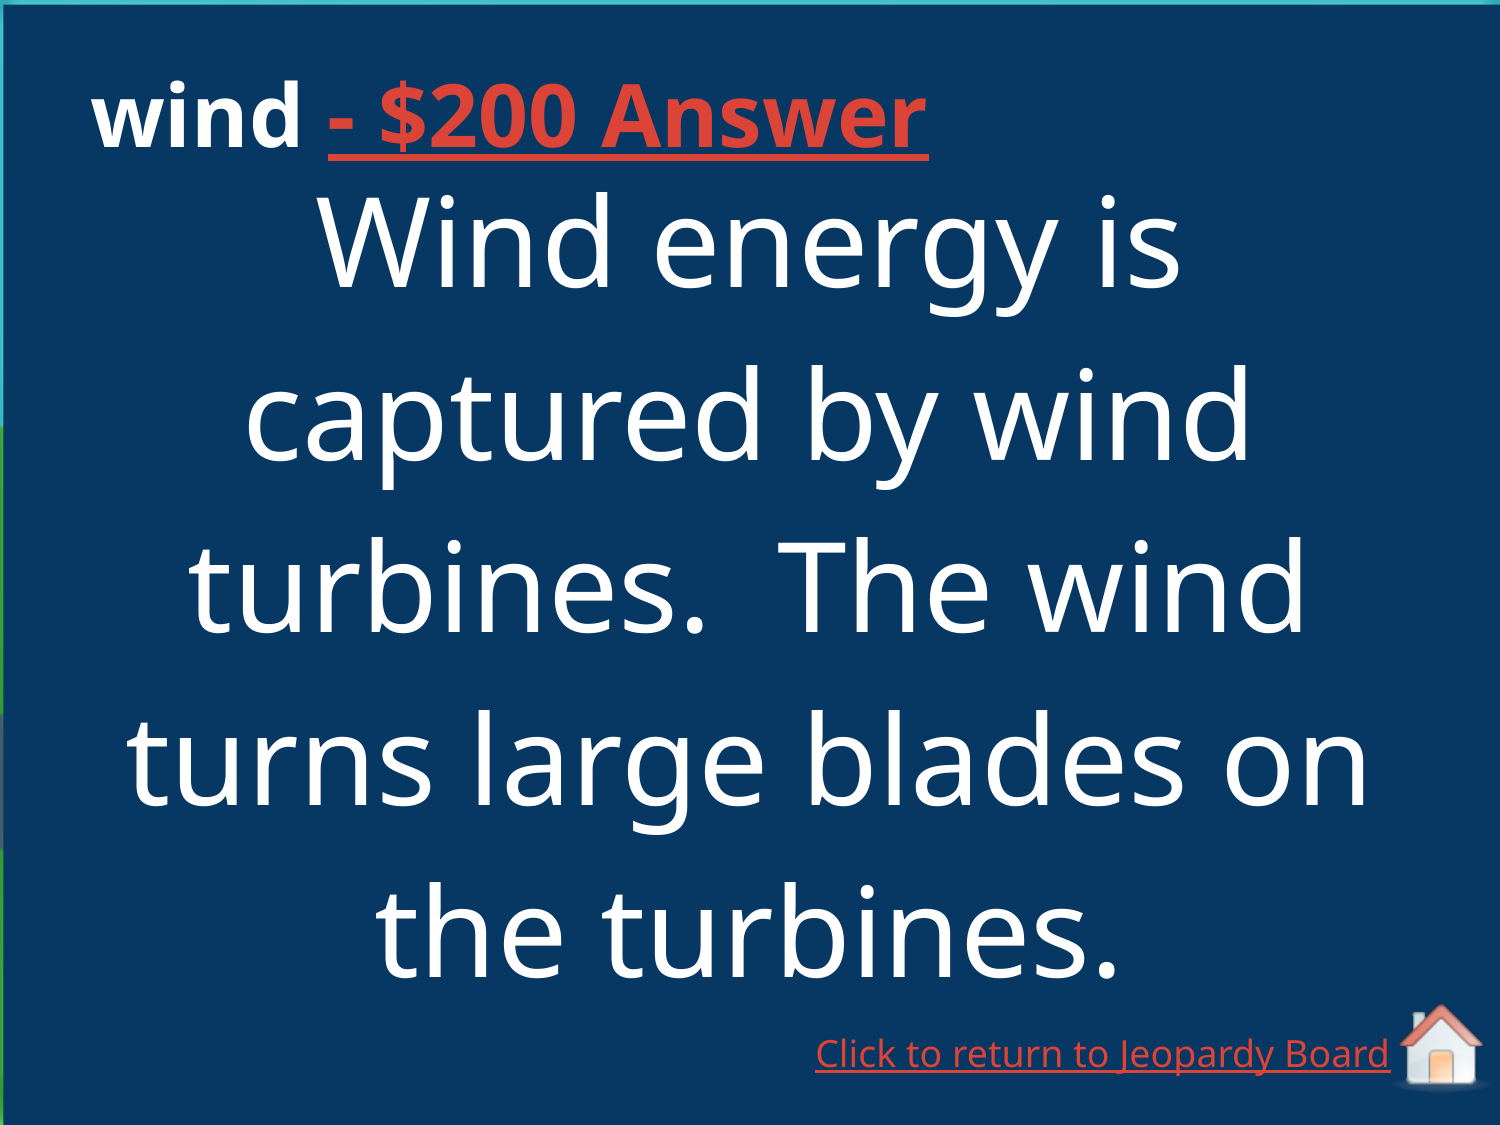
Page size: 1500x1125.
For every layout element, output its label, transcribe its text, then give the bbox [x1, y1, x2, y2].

picture [1391, 993, 1492, 1095]
text_box [3, 4, 1500, 1125]
list Wind energy is captured by wind turbines. The wind turns large blades on the turbines. [75, 169, 1425, 976]
picture [0, 0, 1500, 1125]
text_box Click to return to Jeopardy Board [790, 993, 1416, 1117]
title wind - $200 Answer [75, 45, 1425, 169]
